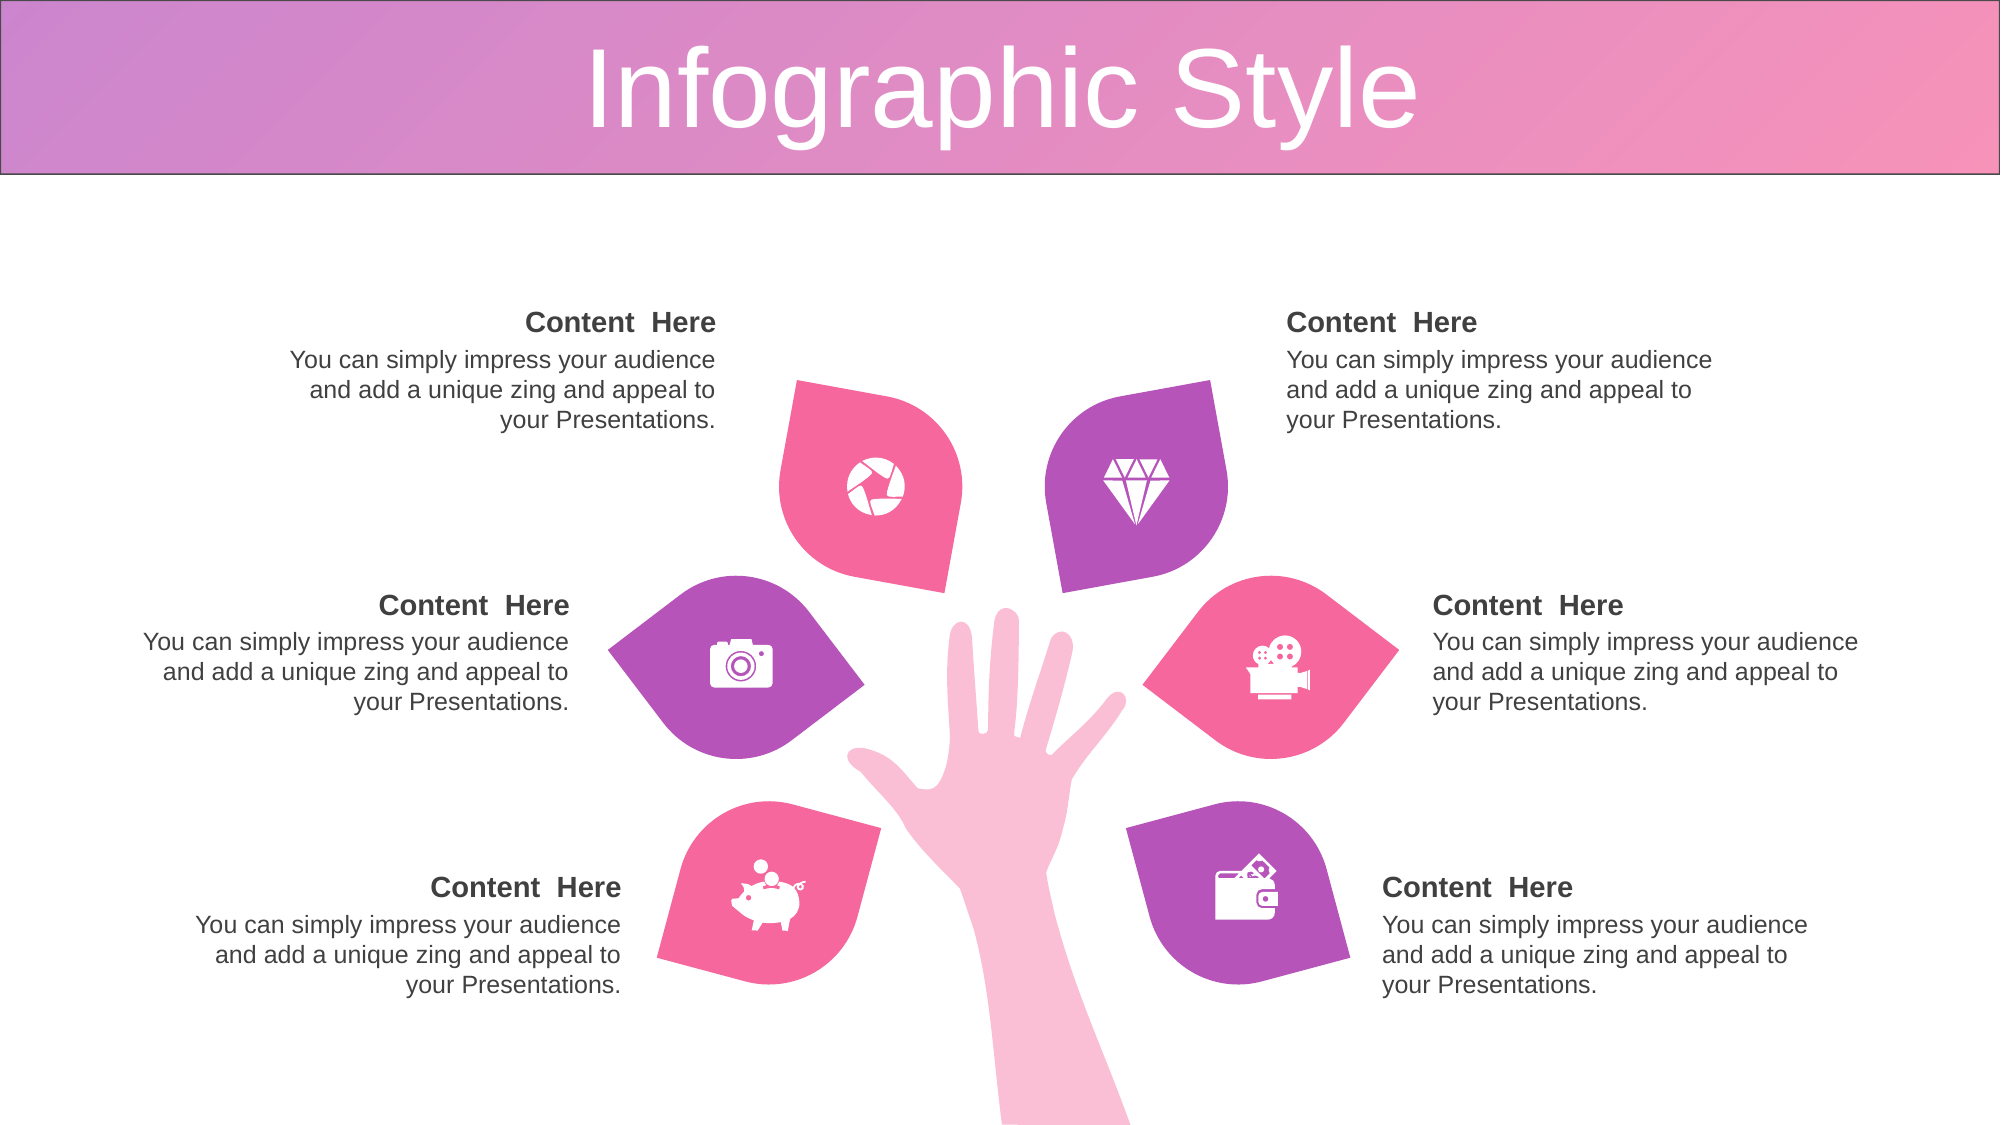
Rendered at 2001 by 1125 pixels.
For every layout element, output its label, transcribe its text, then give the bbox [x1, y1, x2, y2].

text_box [644, 394, 1363, 985]
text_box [124, 578, 585, 725]
text_box [984, 985, 1132, 1125]
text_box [1417, 578, 1876, 725]
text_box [1367, 860, 1826, 1007]
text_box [1271, 296, 1730, 443]
list Infographic Style [53, 31, 1952, 151]
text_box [176, 860, 637, 1007]
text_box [271, 296, 732, 443]
